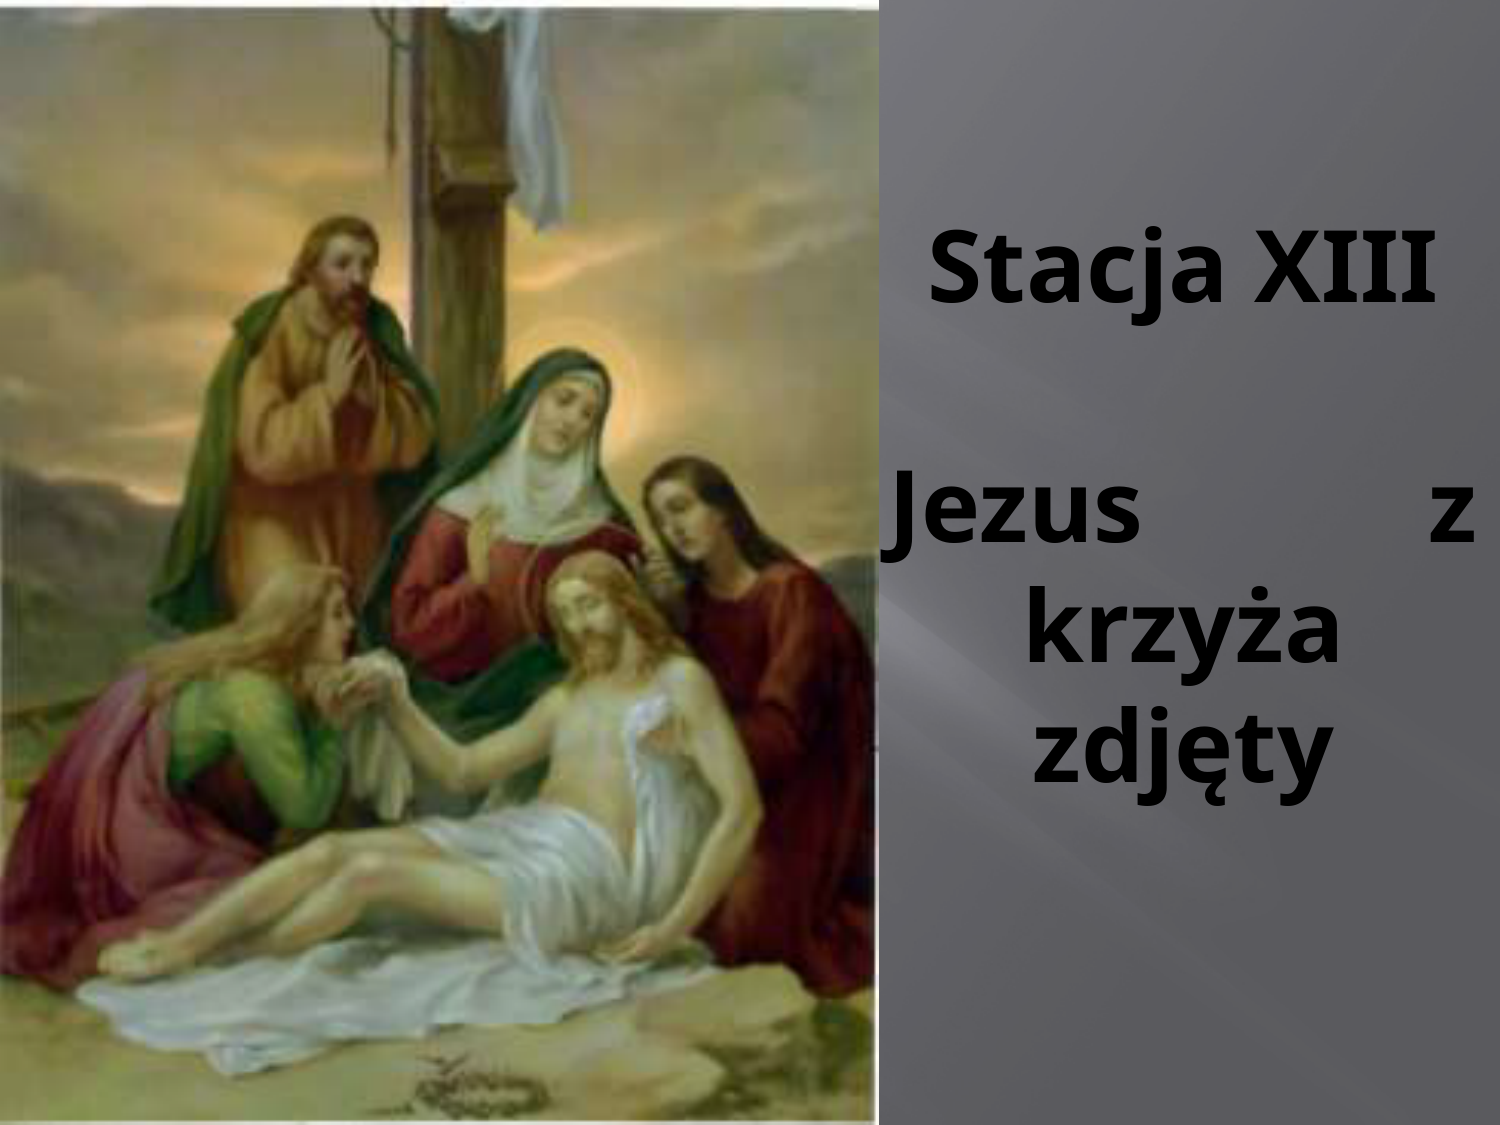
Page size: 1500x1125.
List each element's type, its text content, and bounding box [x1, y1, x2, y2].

picture [0, 0, 880, 1125]
title Stacja XIII Jezus z krzyża zdjęty [880, 0, 1500, 1125]
